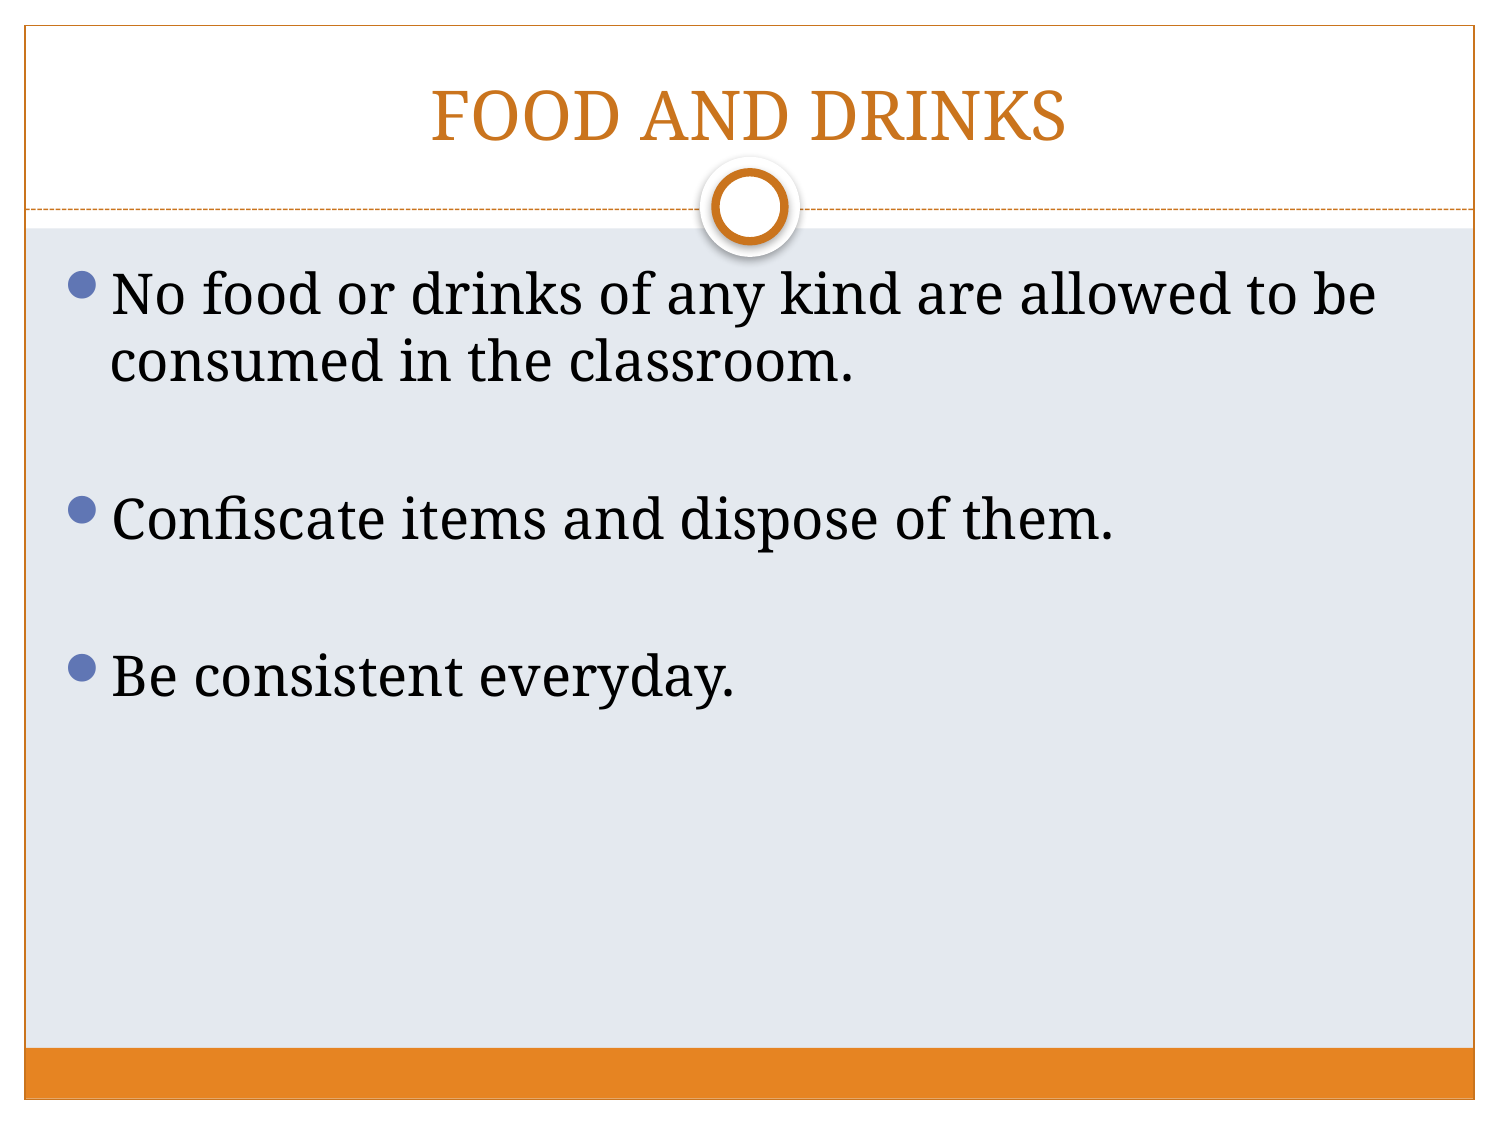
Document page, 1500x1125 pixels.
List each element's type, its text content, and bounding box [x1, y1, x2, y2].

list No food or drinks of any kind are allowed to be consumed in the classroom. Confiscate items and dispose of them. Be consistent everyday. [49, 250, 1445, 1001]
title FOOD AND DRINKS [49, 37, 1450, 162]
